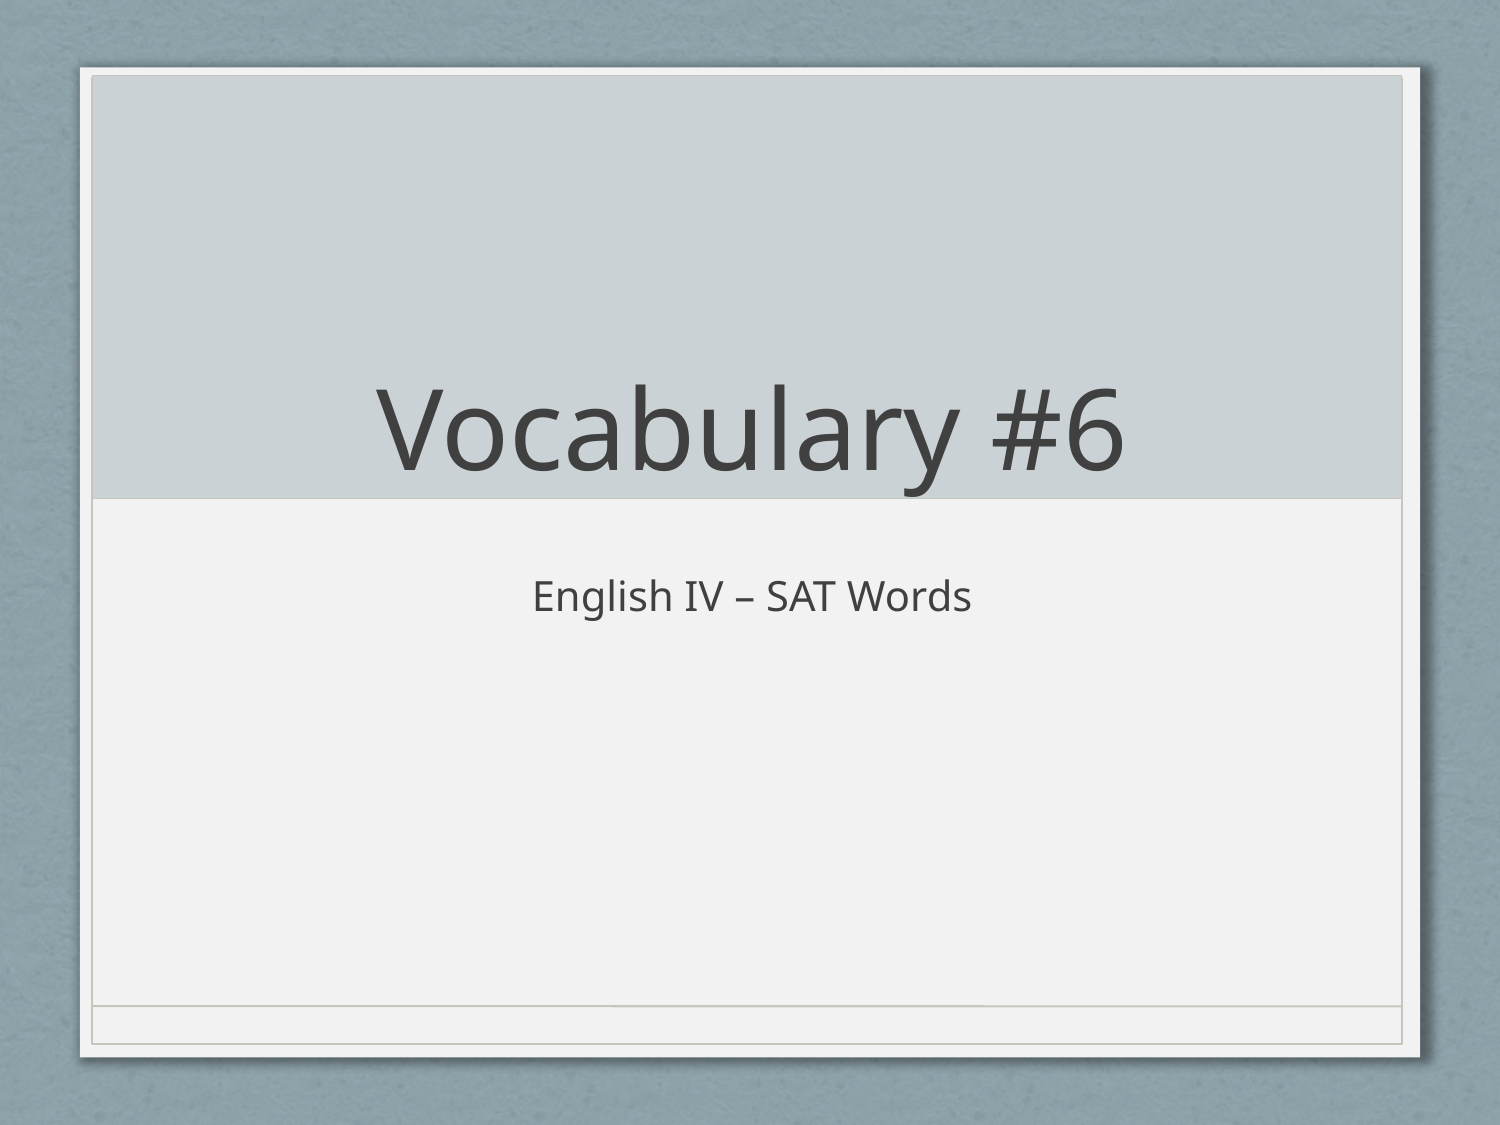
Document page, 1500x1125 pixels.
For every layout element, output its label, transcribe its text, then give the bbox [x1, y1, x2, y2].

subtitle English IV – SAT Words [150, 562, 1355, 850]
title Vocabulary #6 [150, 184, 1355, 500]
